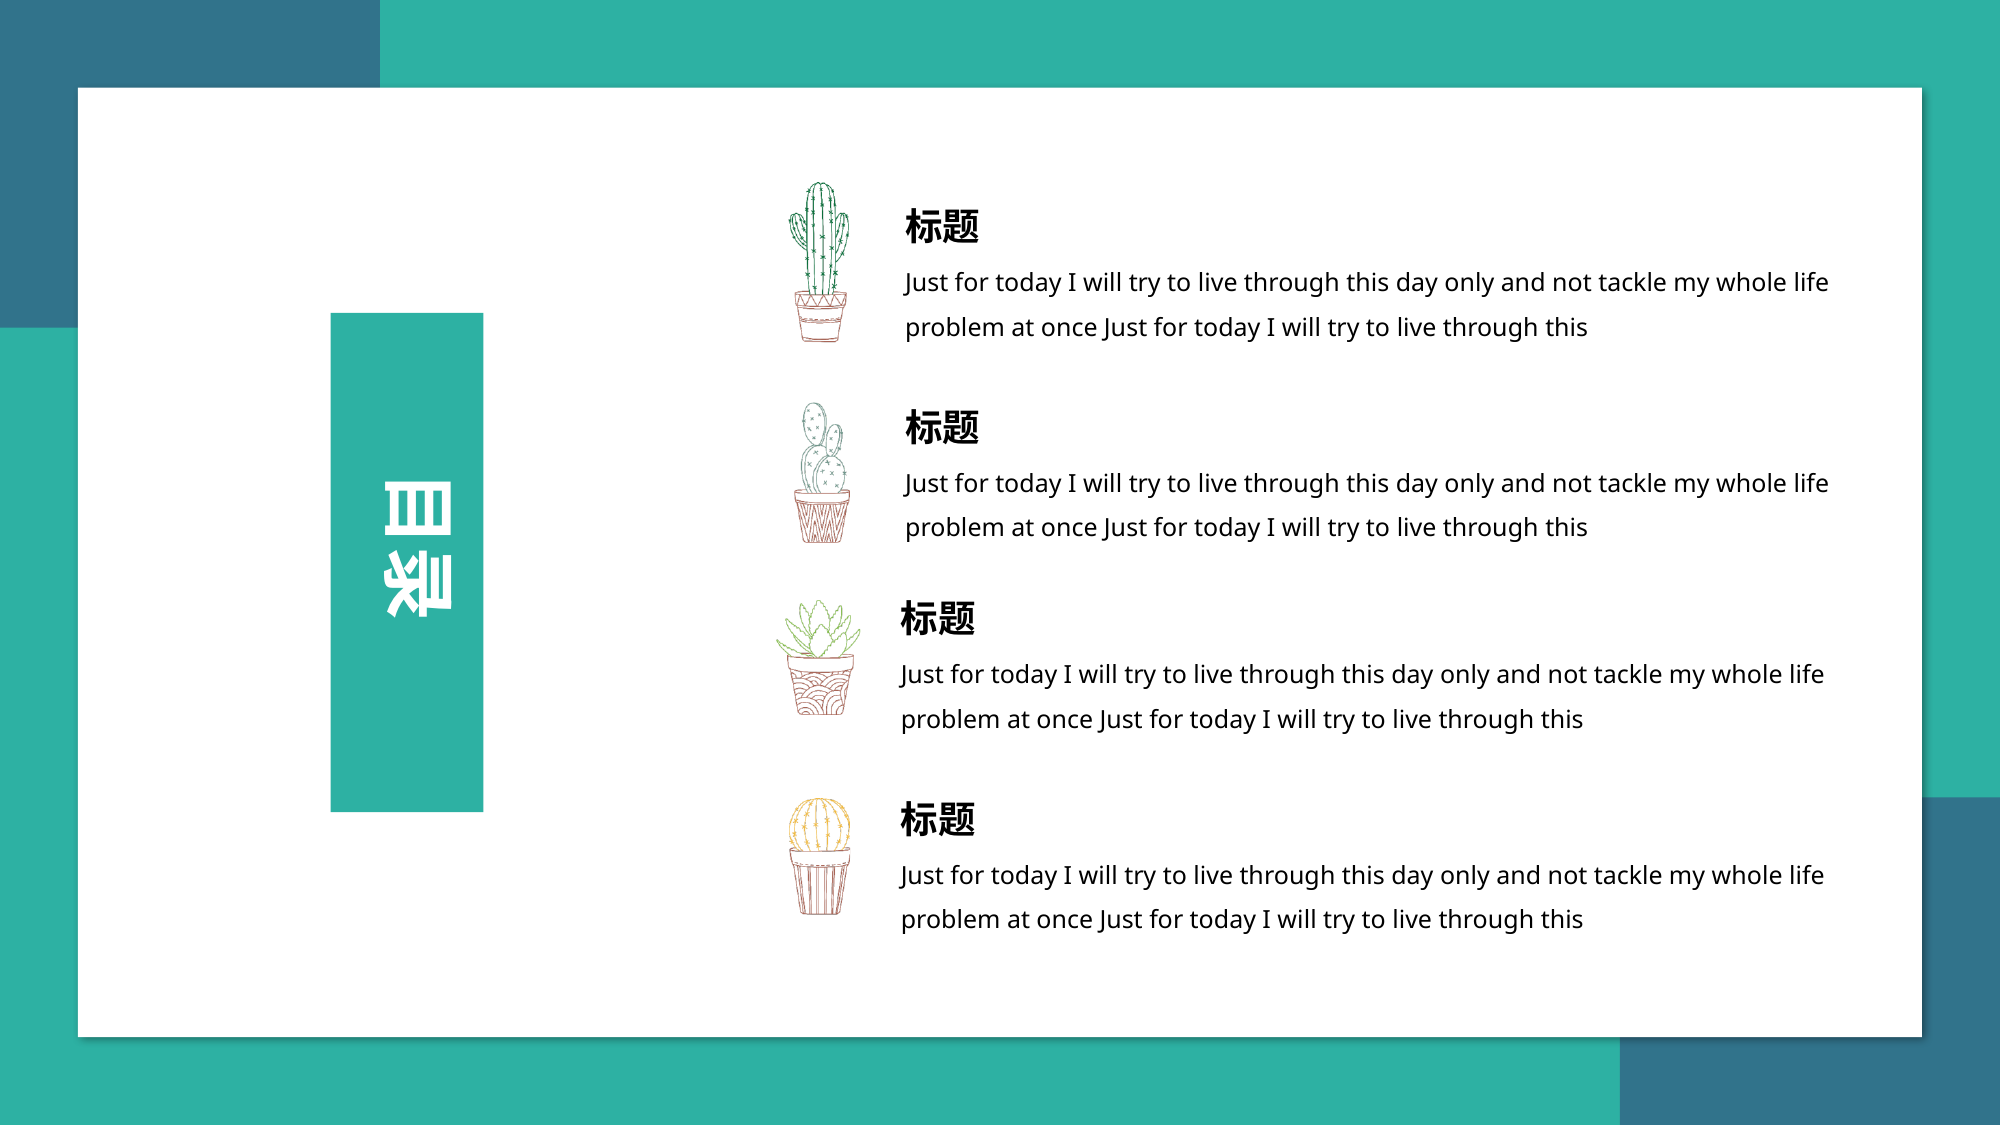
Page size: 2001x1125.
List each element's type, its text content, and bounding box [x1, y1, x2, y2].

picture [776, 182, 859, 345]
text_box Just for today I will try to live through this day only and not tackle my whole life problem at once Just for today I will try to live through this [890, 244, 1891, 349]
text_box 标题 [886, 587, 1087, 636]
picture [776, 545, 870, 715]
text_box [330, 312, 484, 813]
text_box 标题 [890, 195, 1091, 244]
text_box Just for today I will try to live through this day only and not tackle my whole life problem at once Just for today I will try to live through this [886, 836, 1887, 942]
picture [781, 754, 851, 917]
text_box 标题 [886, 788, 1087, 836]
text_box 目录 [352, 456, 474, 649]
text_box Just for today I will try to live through this day only and not tackle my whole life problem at once Just for today I will try to live through this [886, 636, 1887, 741]
picture [784, 373, 851, 543]
text_box Just for today I will try to live through this day only and not tackle my whole life problem at once Just for today I will try to live through this [890, 444, 1891, 550]
text_box 标题 [890, 396, 1091, 444]
